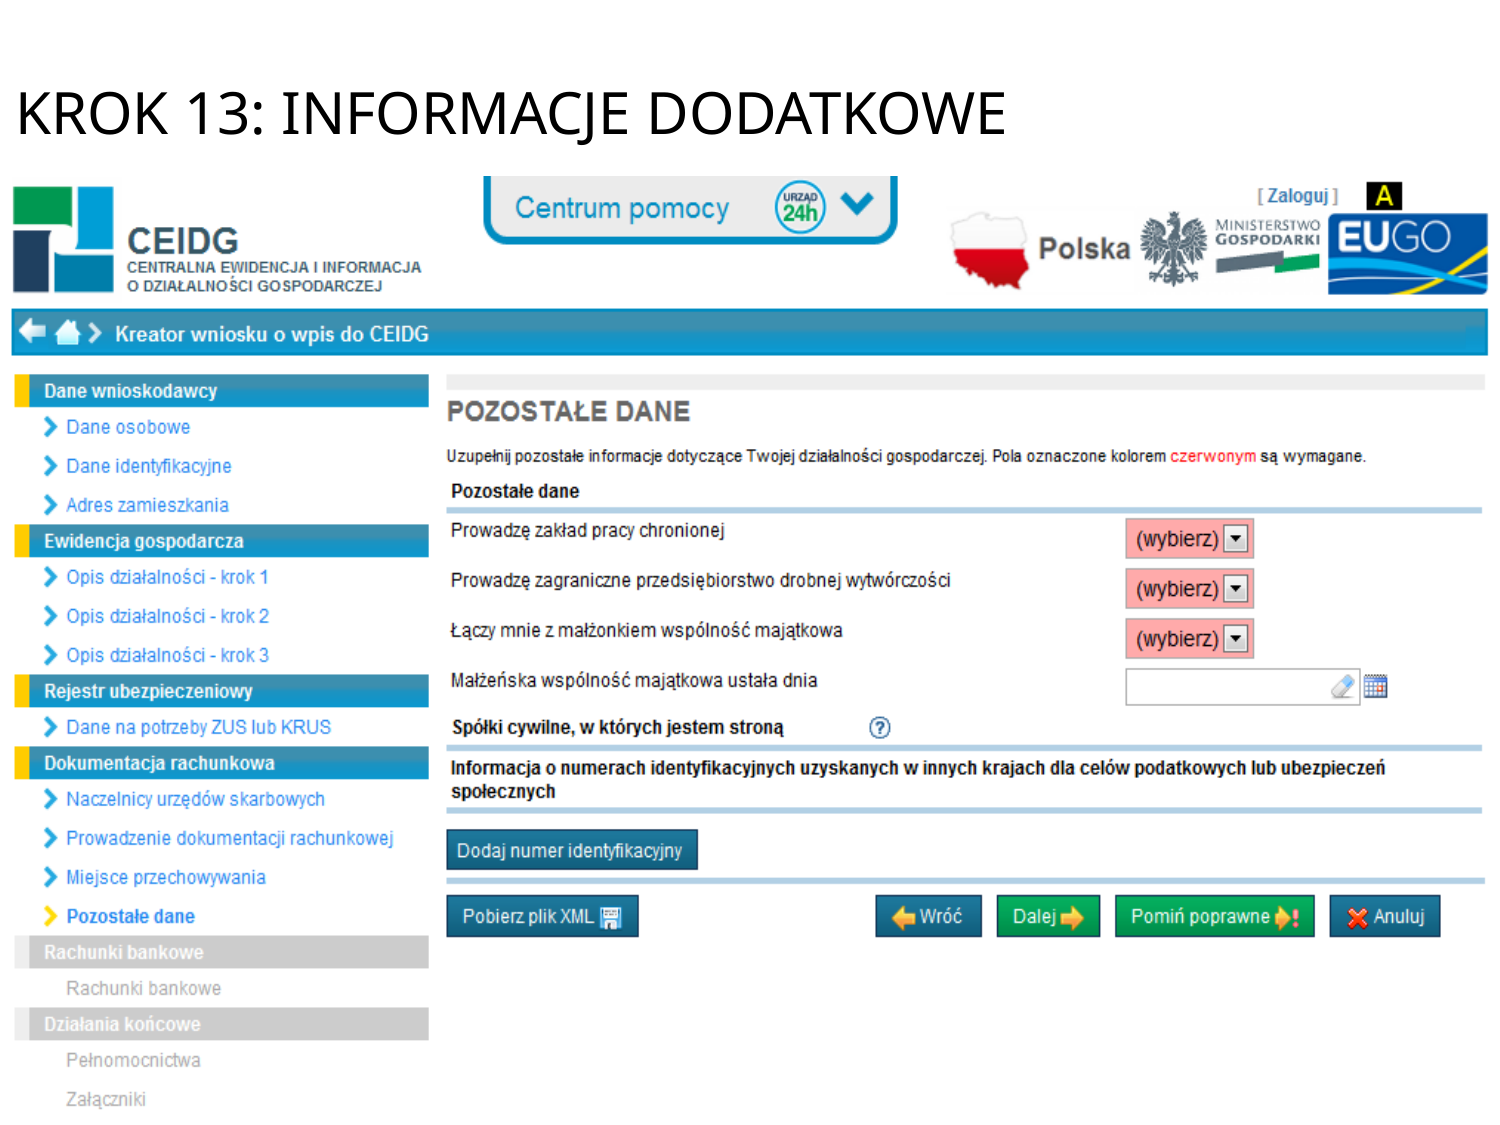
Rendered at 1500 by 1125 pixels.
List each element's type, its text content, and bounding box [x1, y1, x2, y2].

picture [491, 176, 890, 236]
picture [0, 176, 1500, 1125]
title KROK 13: INFORMACJE DODATKOWE [0, 66, 1235, 157]
